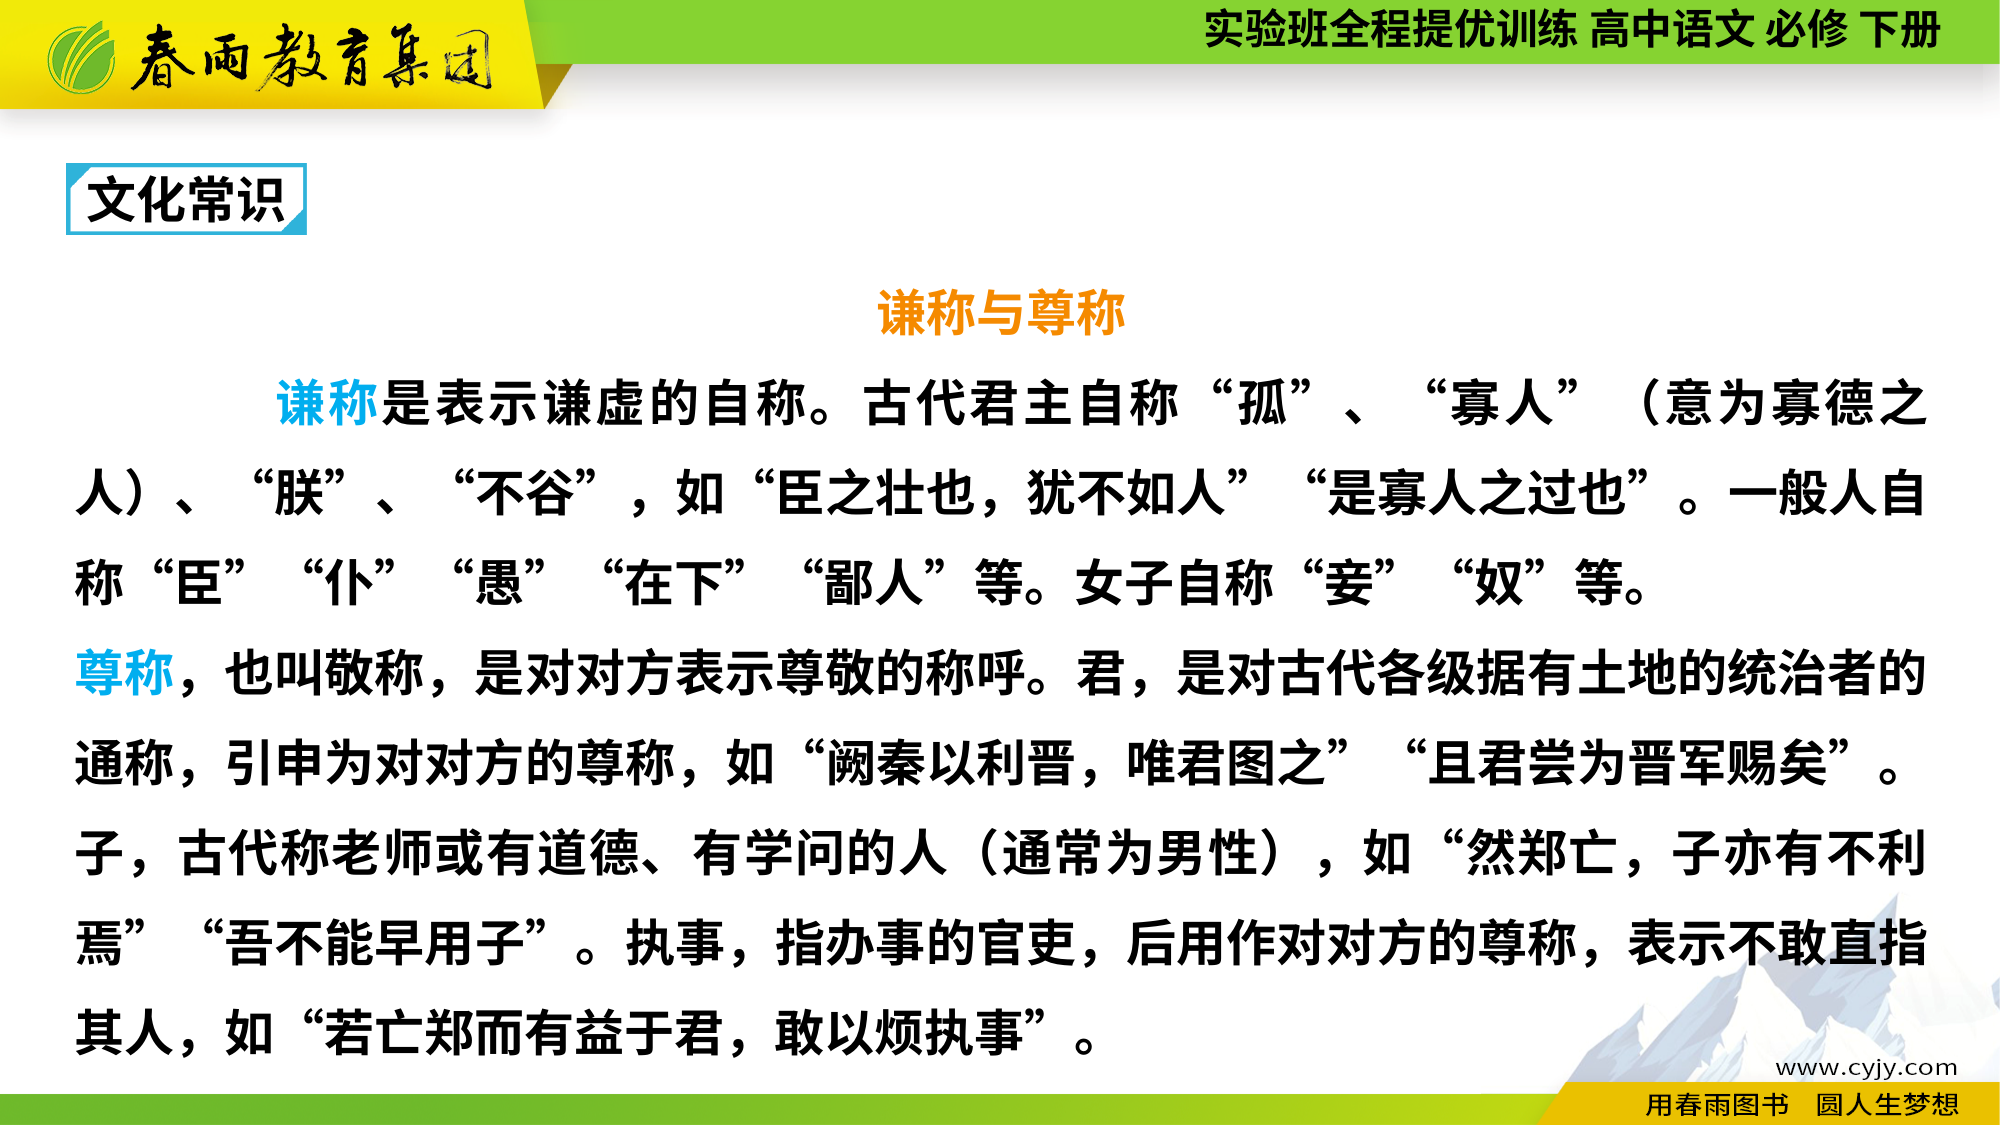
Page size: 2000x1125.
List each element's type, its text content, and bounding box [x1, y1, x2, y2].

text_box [66, 160, 307, 237]
picture [0, 0, 2000, 1125]
list 谦称与尊称 谦称是表示谦虚的自称。古代君主自称“孤”、“寡人”（意为寡德之人）、“朕”、“不谷”，如“臣之壮也，犹不如人”“是寡人之过也”。一般人自称“臣”“仆”“愚”“在下”“鄙人”等。女子自称“妾”“奴”等。 尊称，也叫敬称，是对对方表示尊敬的称呼。君，是对古代各级据有土地的统治者的通称，引申为对对方的尊称，如“阙秦以利晋，唯君图之”“且君尝为晋军赐矣”。子，古代称老师或有道德、有学问的人（通常为男性），如“然郑亡，子亦有不利焉”“吾不能早用子”。执事，指办事的官吏，后用作对对方的尊称，表示不敢直指其人，如“若亡郑而有益于君，敢以烦执事”。 [59, 243, 1944, 1077]
